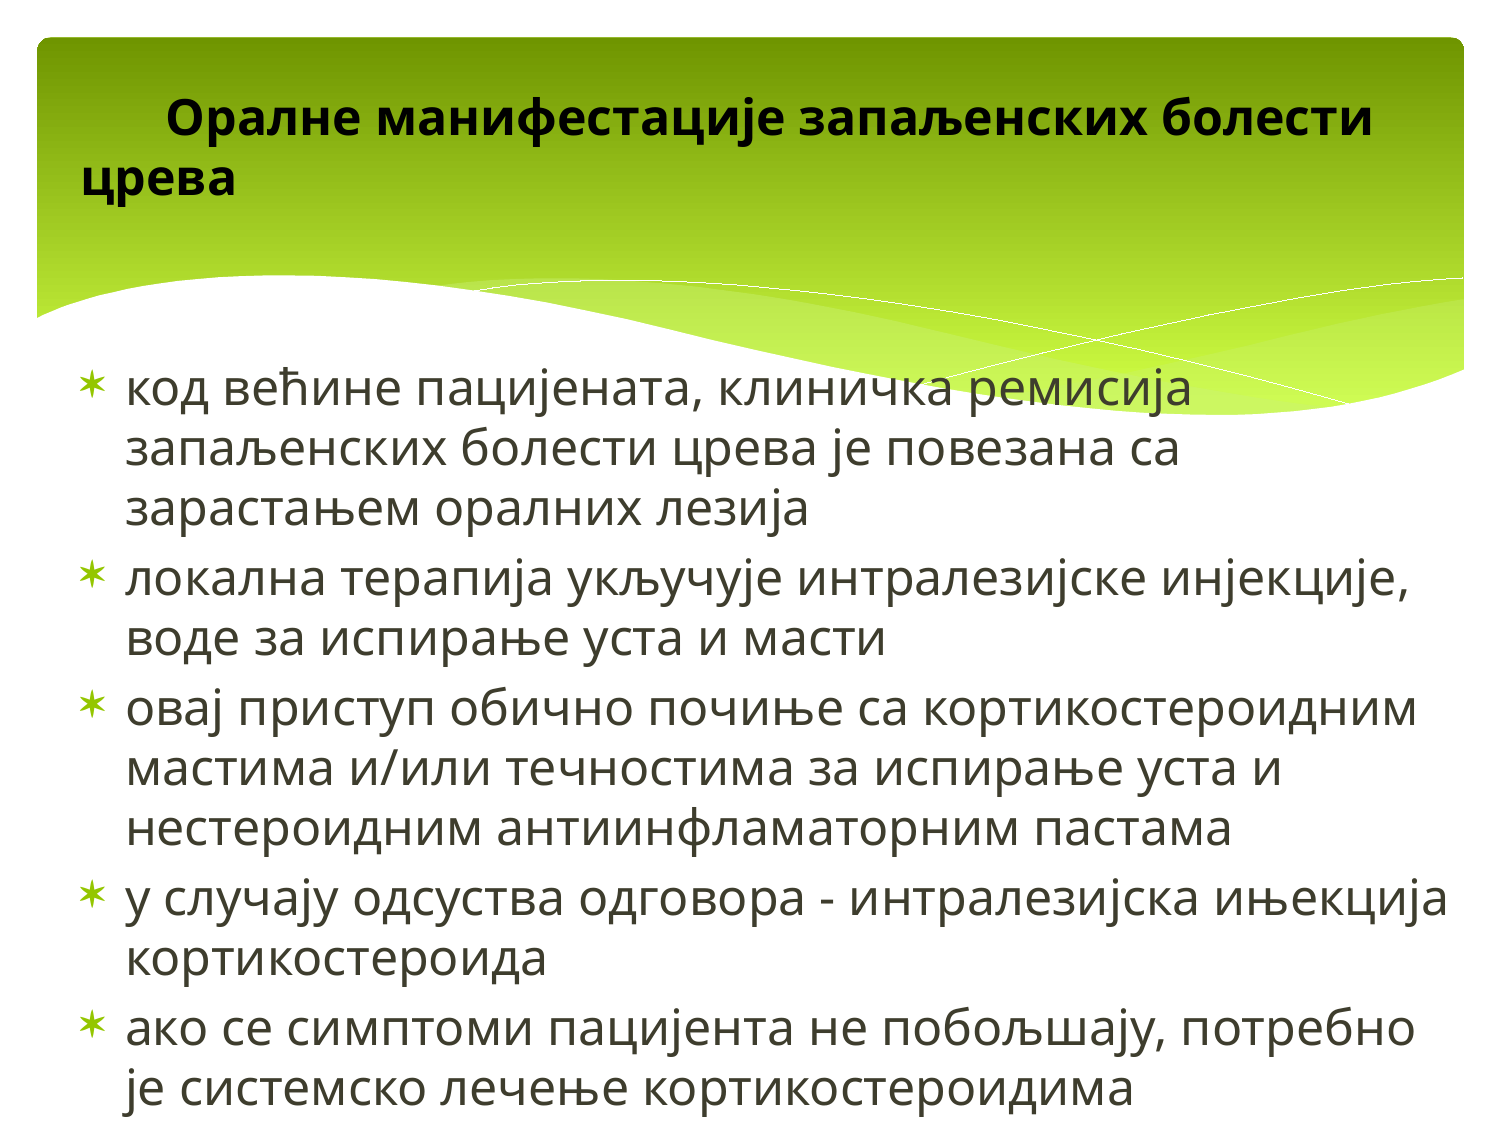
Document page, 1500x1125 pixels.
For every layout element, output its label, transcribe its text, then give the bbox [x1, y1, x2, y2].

list Оралне манифестације запаљенских болести црева код већине пацијената, клиничка ремисија запаљенских болести црева је повезана са зарастањем оралних лезија локална терапија укључује интралезијске инјекције, воде за испирање уста и масти овај приступ обично почиње са кортикостероидним мастима и/или течностима за испирање уста и нестероидним антиинфламаторним пастама у случају одсуства одговора - интралезијска ињекција кортикостероида ако се симптоми пацијента не побољшају, потребно је системско лечење кортикостероидима [64, 78, 1471, 1106]
